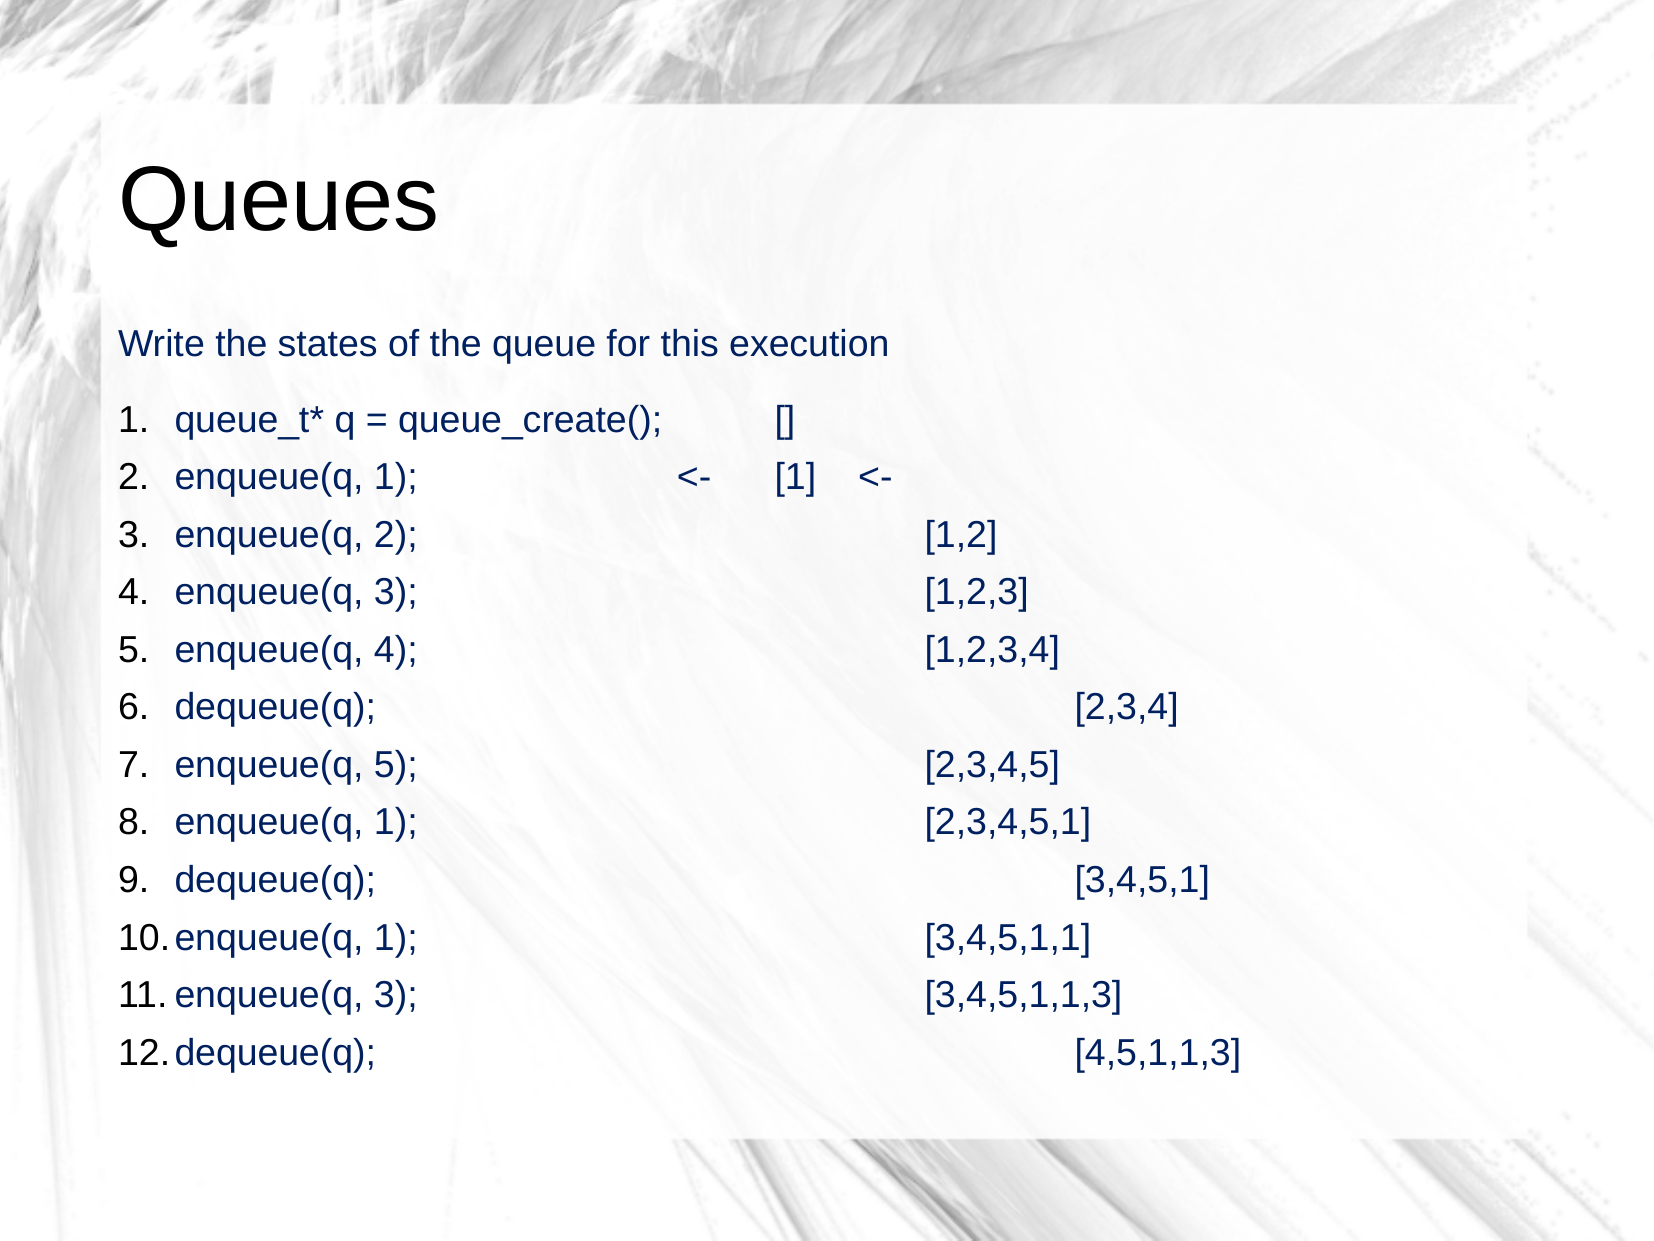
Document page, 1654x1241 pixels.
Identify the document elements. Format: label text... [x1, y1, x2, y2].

list Write the states of the queue for this execution queue_t* q = queue_create(); [] enqueue(q, 1); <- [1] <- enqueue(q, 2); [1,2] enqueue(q, 3); [1,2,3] enqueue(q, 4); [1,2,3,4] dequeue(q); [2,3,4] enqueue(q, 5); [2,3,4,5] enqueue(q, 1); [2,3,4,5,1] dequeue(q); [3,4,5,1] enqueue(q, 1); [3,4,5,1,1] enqueue(q, 3); [3,4,5,1,1,3] dequeue(q); [4,5,1,1,3] [118, 319, 1571, 1183]
picture [0, 0, 1654, 1241]
title Queues [118, 93, 1506, 299]
